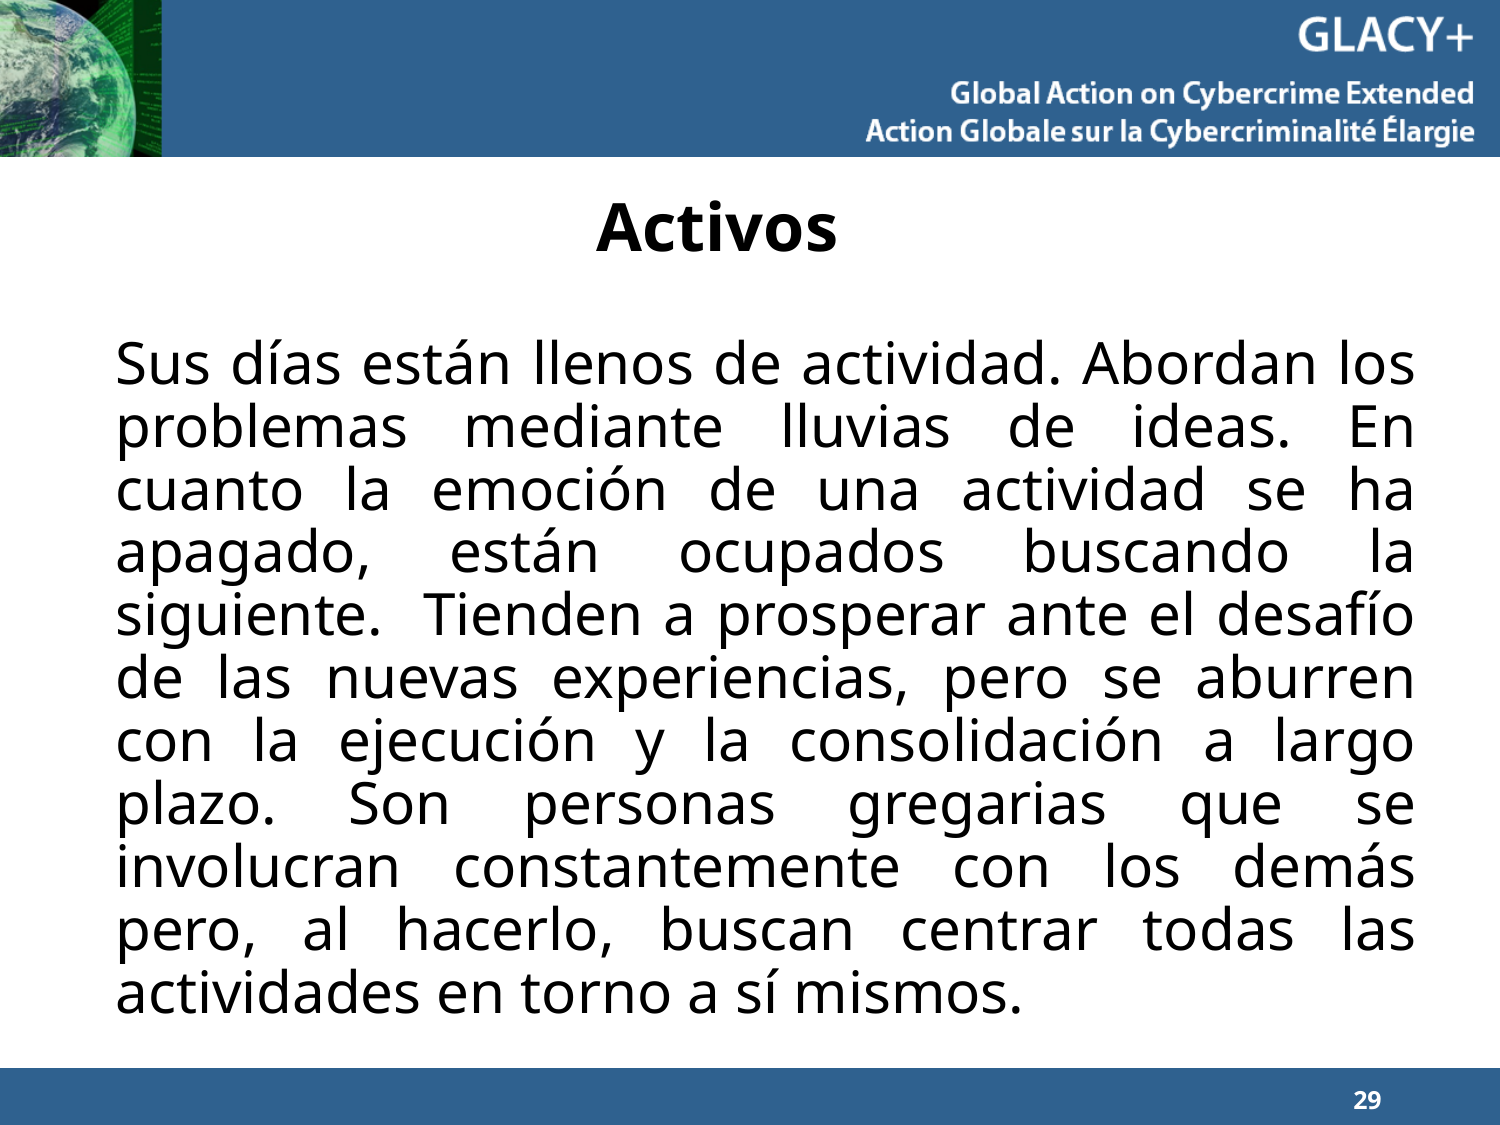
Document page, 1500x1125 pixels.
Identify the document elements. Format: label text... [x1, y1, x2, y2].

list Sus días están llenos de actividad. Abordan los problemas mediante lluvias de ideas. En cuanto la emoción de una actividad se ha apagado, están ocupados buscando la siguiente. Tienden a prosperar ante el desafío de las nuevas experiencias, pero se aburren con la ejecución y la consolidación a largo plazo. Son personas gregarias que se involucran constantemente con los demás pero, al hacerlo, buscan centrar todas las actividades en torno a sí mismos. [100, 326, 1432, 1028]
picture [0, 0, 1500, 157]
slide_number 29 [1059, 1071, 1397, 1125]
title Activos [0, 154, 1449, 305]
